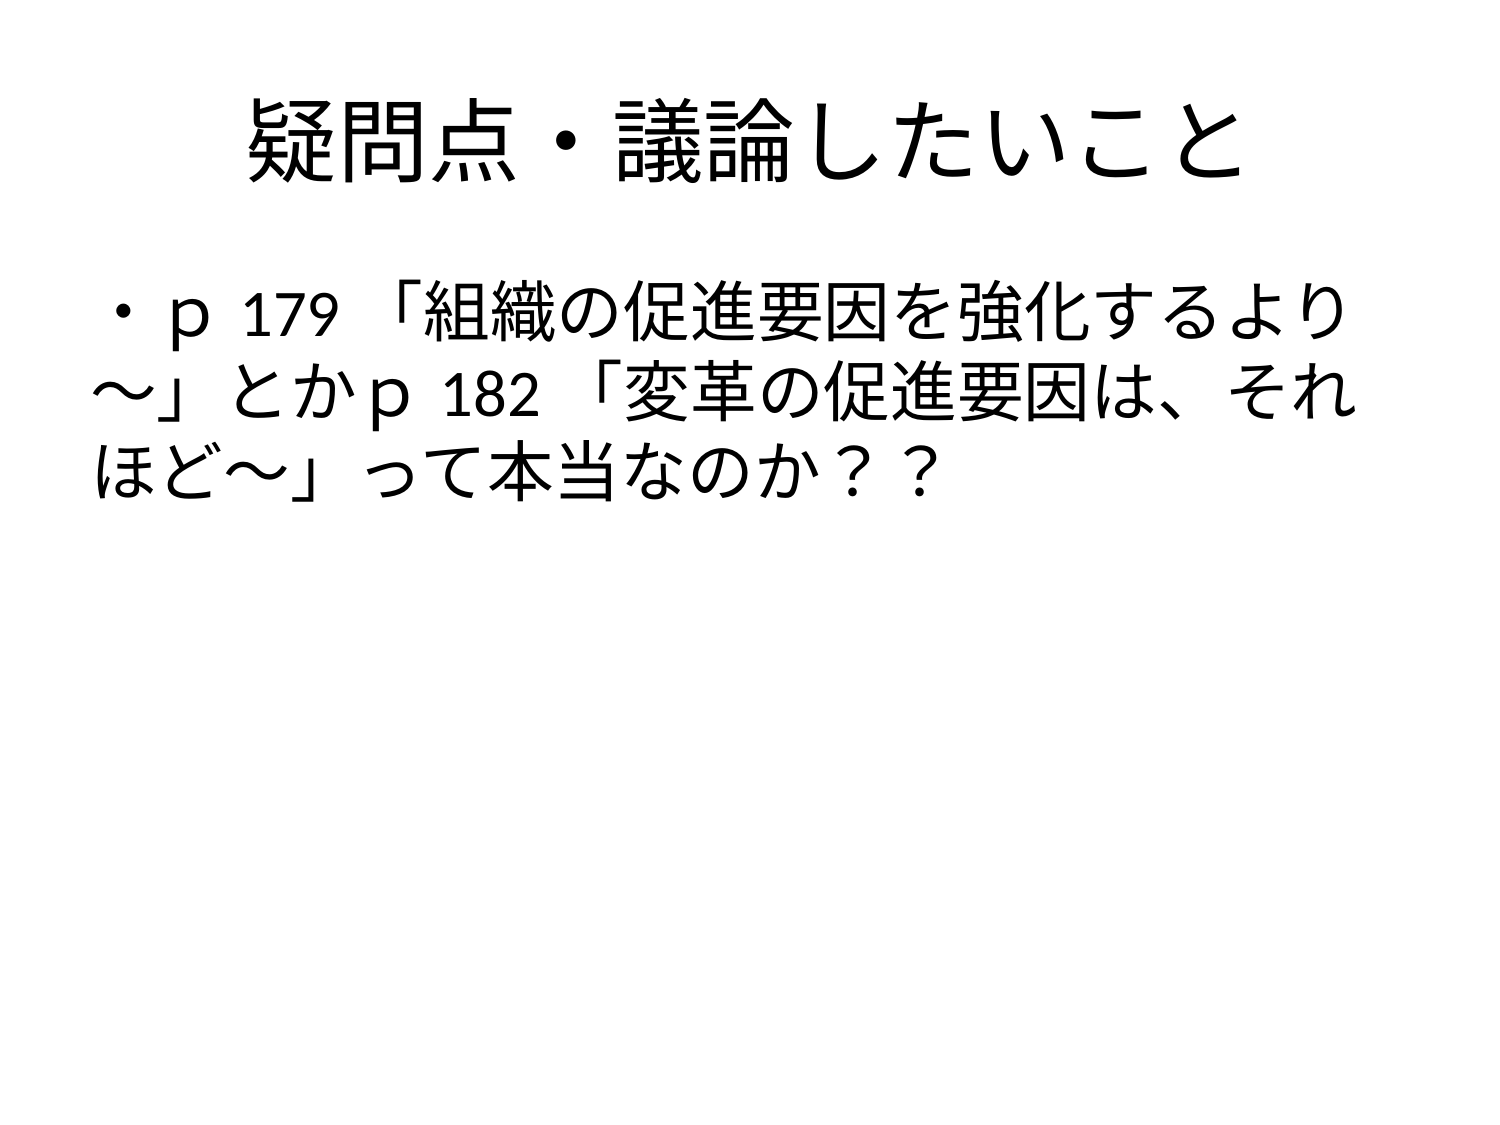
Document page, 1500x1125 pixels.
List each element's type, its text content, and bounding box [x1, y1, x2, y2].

title 疑問点・議論したいこと [75, 45, 1425, 233]
list ・ｐ179「組織の促進要因を強化するより～」とかｐ182「変革の促進要因は、それほど～」って本当なのか？？ [75, 262, 1425, 1005]
